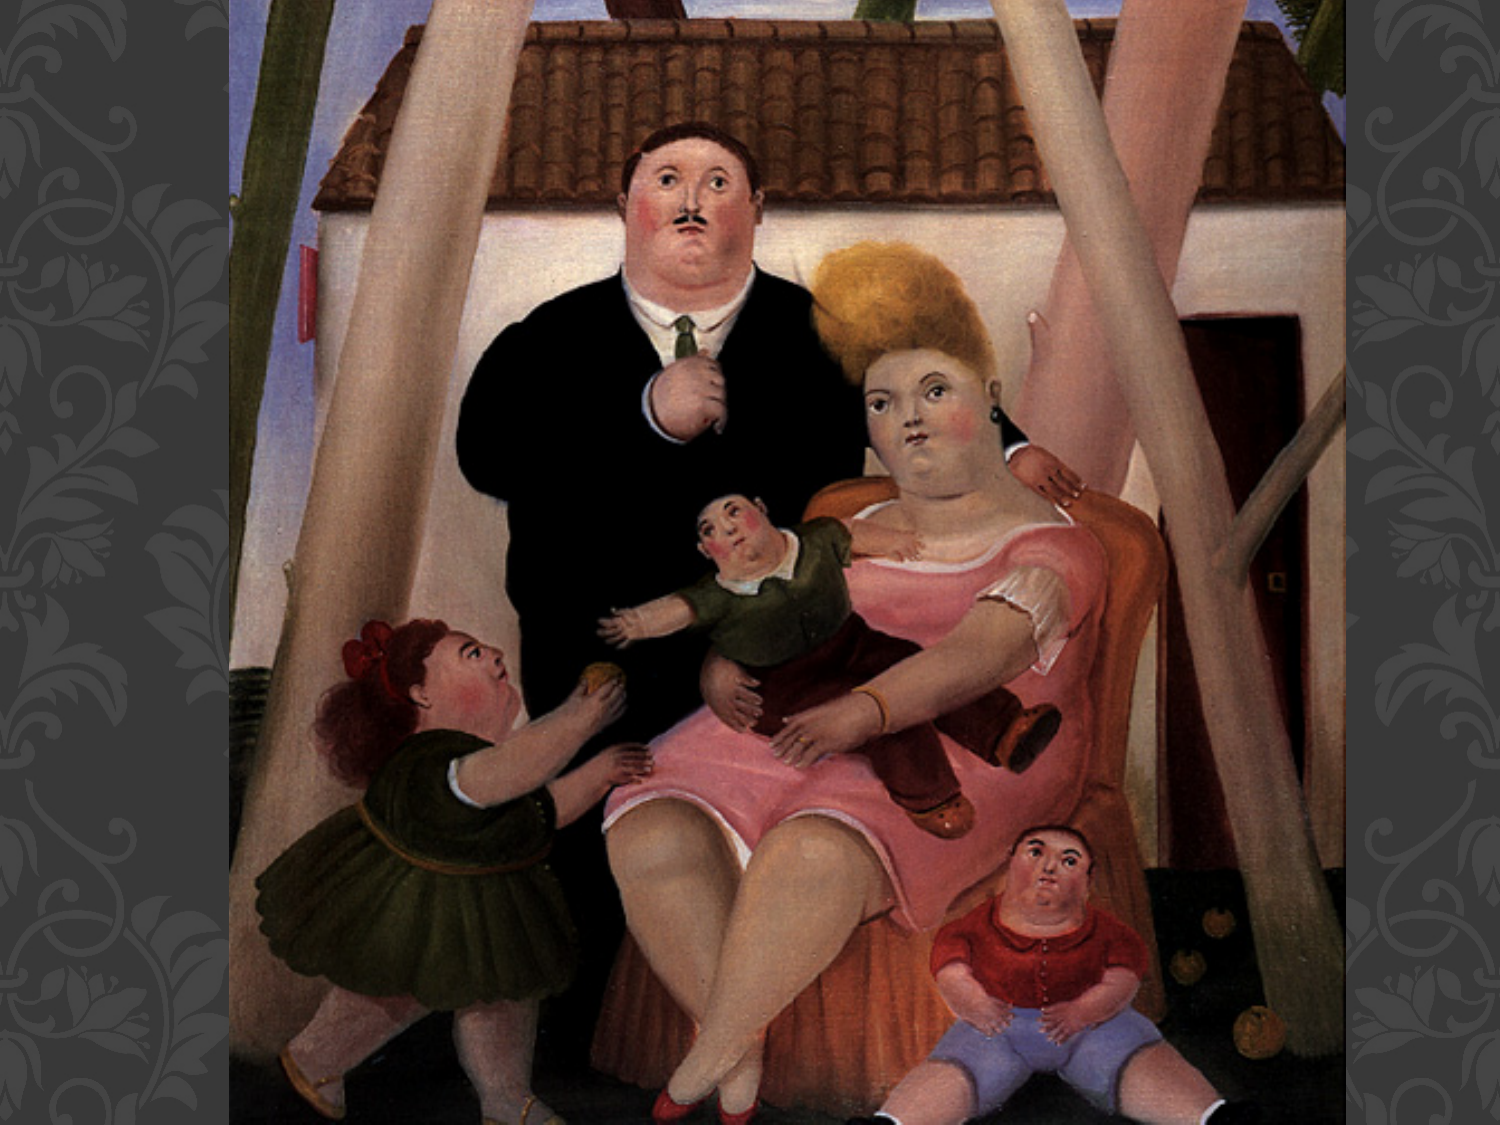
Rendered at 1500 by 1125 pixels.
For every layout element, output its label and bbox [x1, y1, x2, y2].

picture [228, 0, 1346, 1125]
